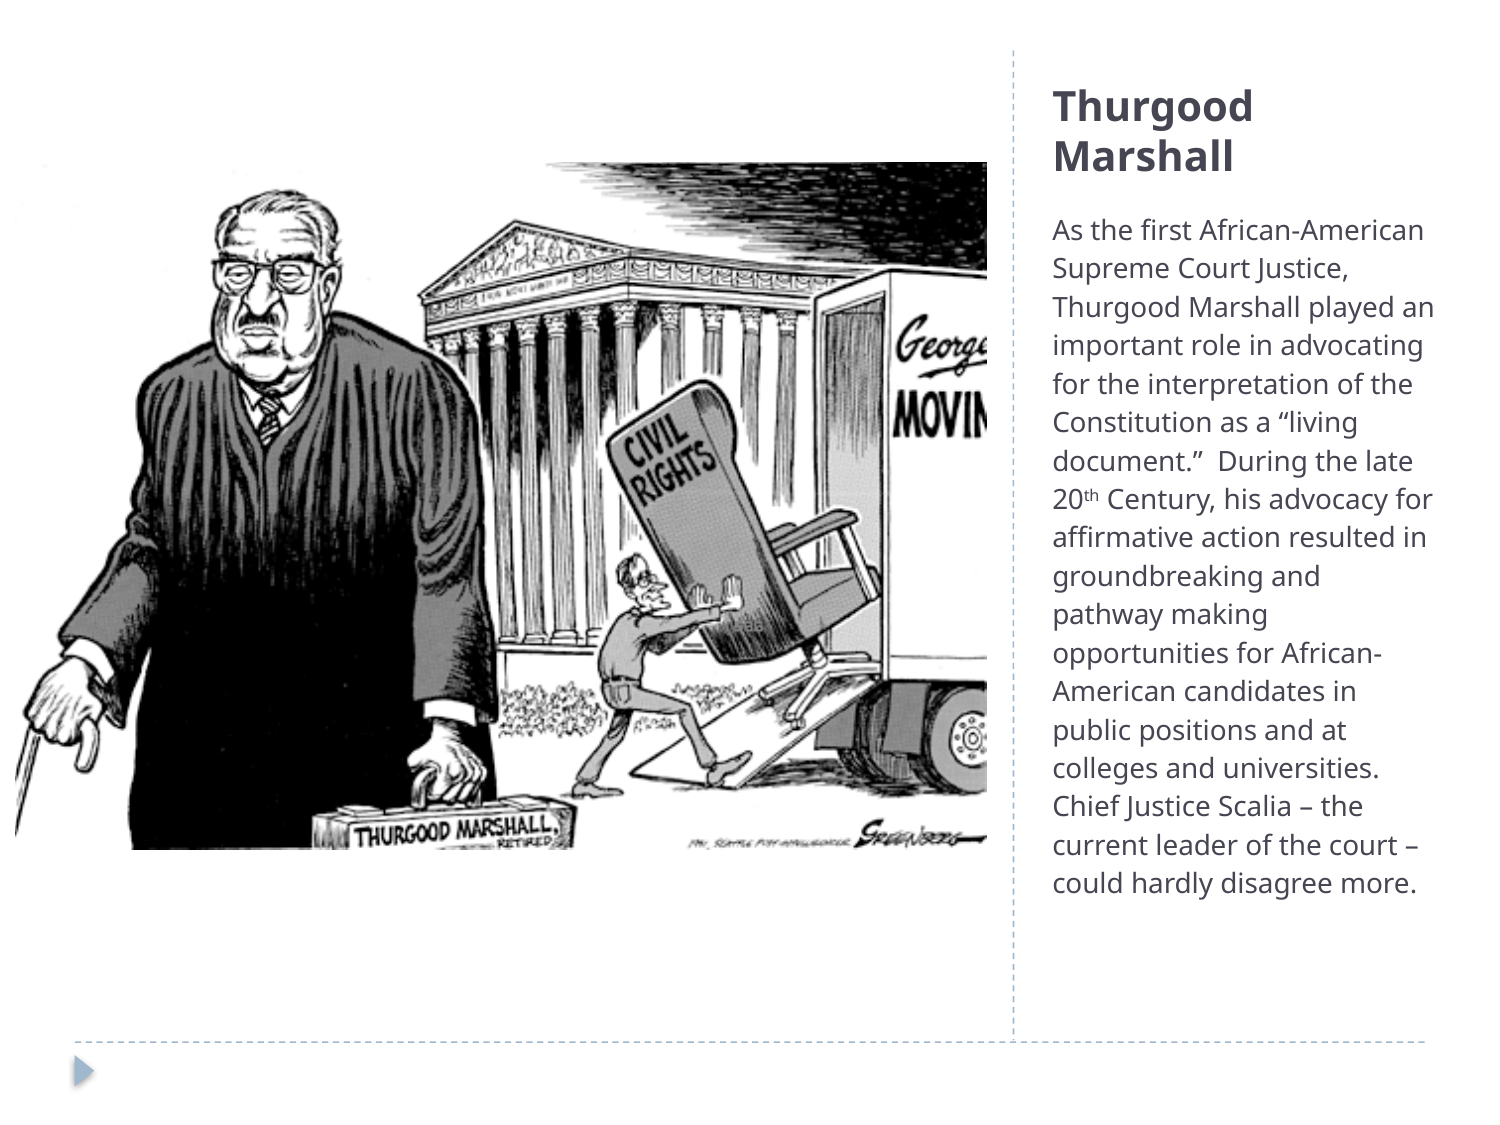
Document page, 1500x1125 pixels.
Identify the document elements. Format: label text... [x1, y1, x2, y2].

list As the first African-American Supreme Court Justice, Thurgood Marshall played an important role in advocating for the interpretation of the Constitution as a “living document.” During the late 20th Century, his advocacy for affirmative action resulted in groundbreaking and pathway making opportunities for African-American candidates in public positions and at colleges and universities. Chief Justice Scalia – the current leader of the court – could hardly disagree more. [1037, 200, 1450, 995]
title Thurgood Marshall [1037, 50, 1450, 188]
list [15, 162, 987, 851]
